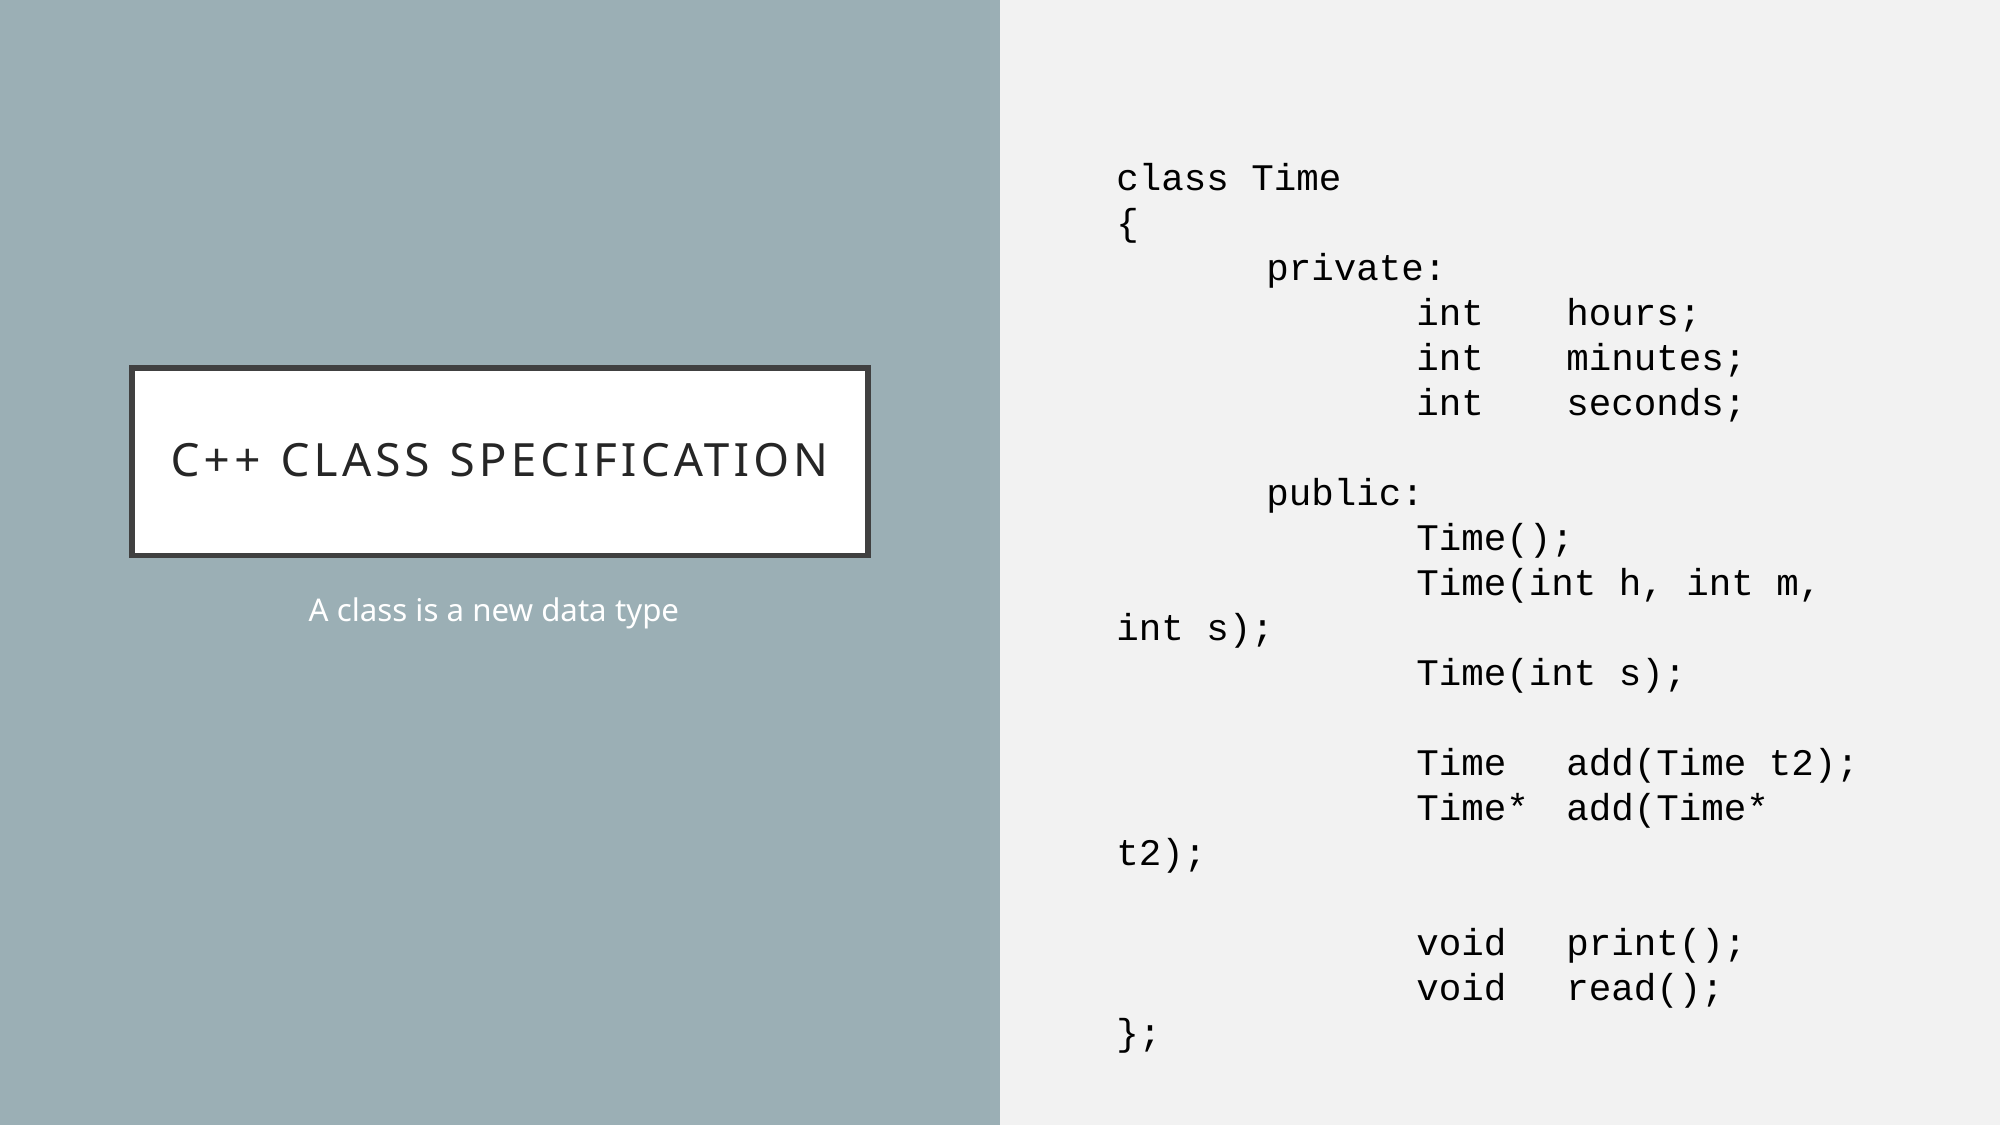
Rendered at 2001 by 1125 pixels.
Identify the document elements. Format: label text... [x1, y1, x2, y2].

list A class is a new data type [183, 582, 806, 943]
text_box class Time { private: int hours; int minutes; int seconds; public: Time(); Time(int h, int m, int s); Time(int s); Time add(Time t2); Time* add(Time* t2); void print(); void read(); }; [1101, 145, 1895, 1061]
title C++ Class Specification [129, 365, 871, 558]
